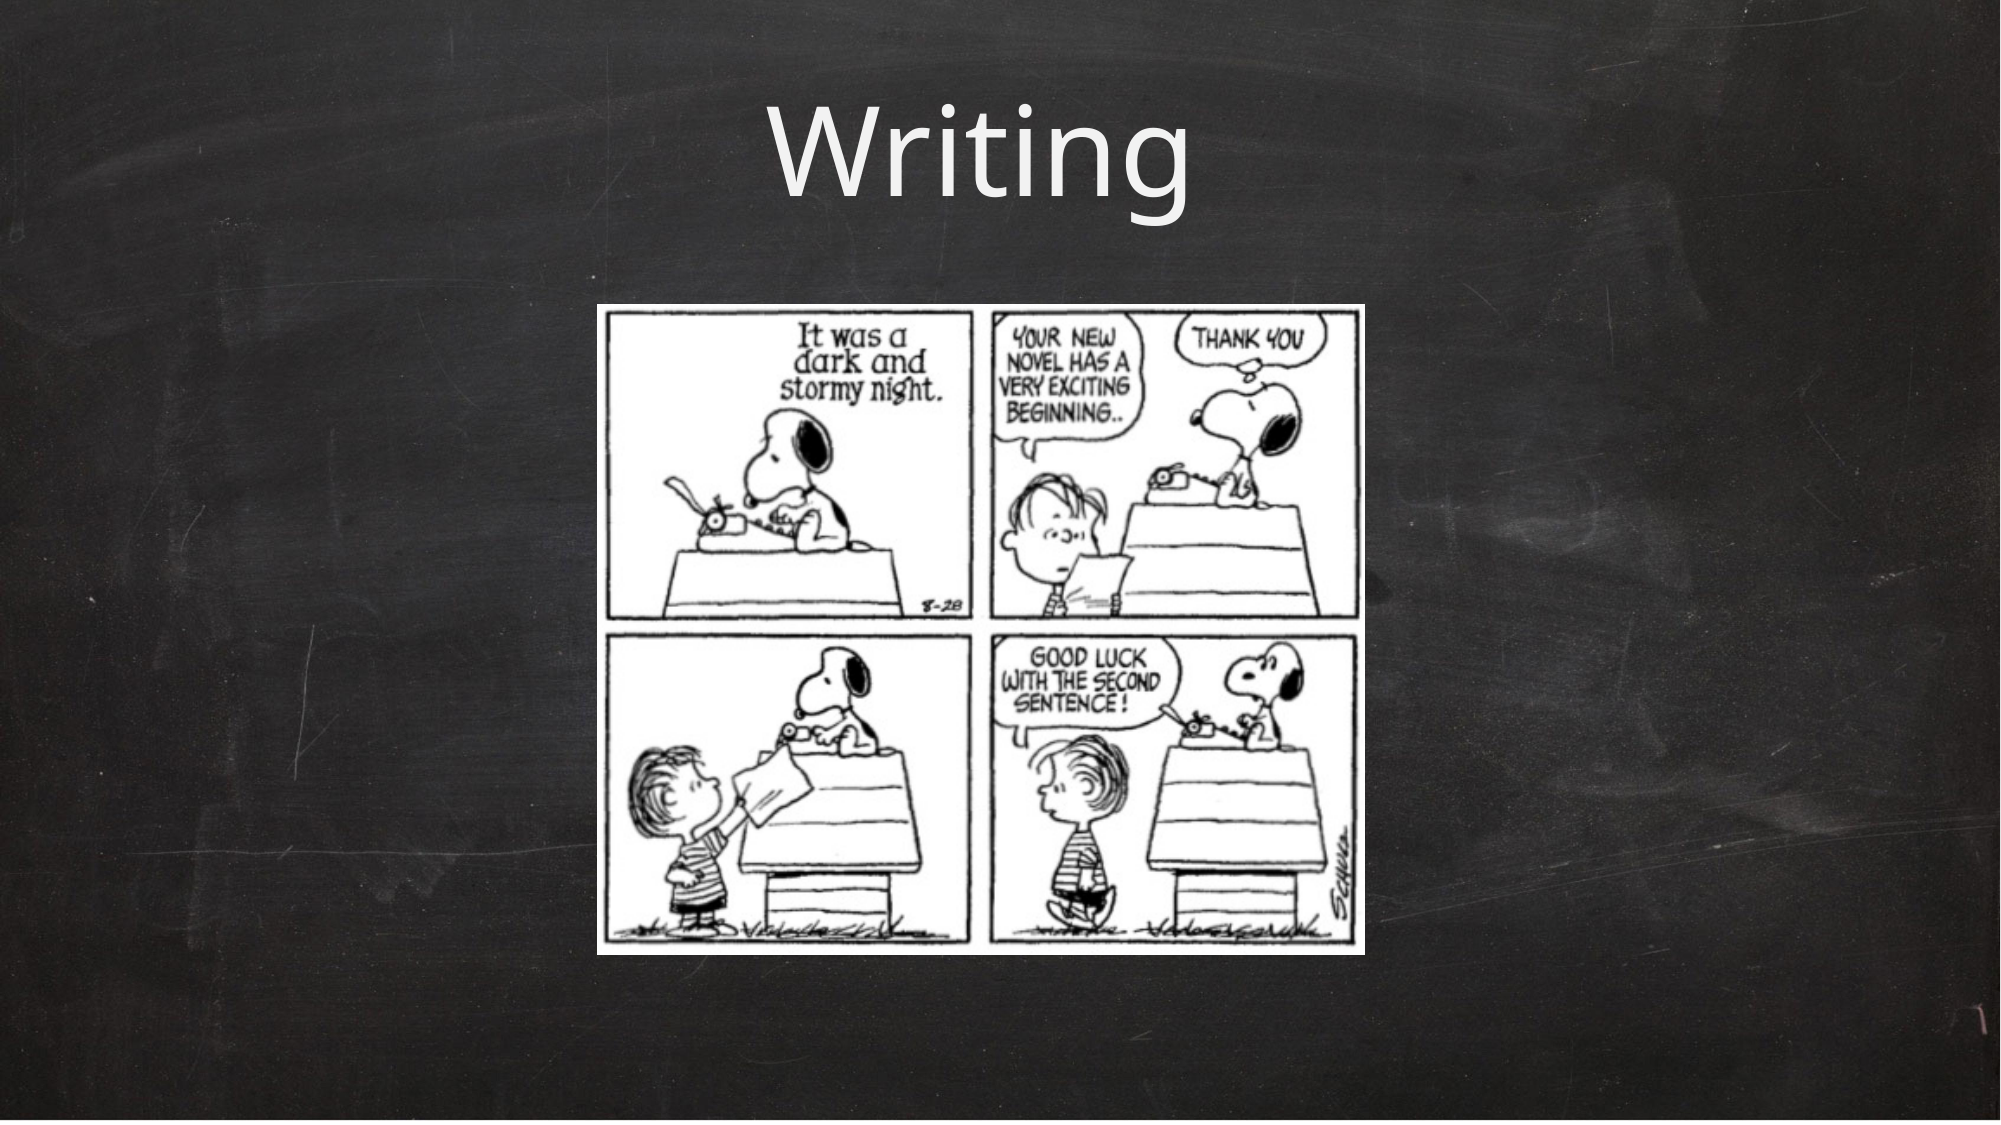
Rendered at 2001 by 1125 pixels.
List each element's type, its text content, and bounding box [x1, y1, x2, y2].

picture [0, 0, 2001, 1125]
title Writing [231, 63, 1732, 232]
